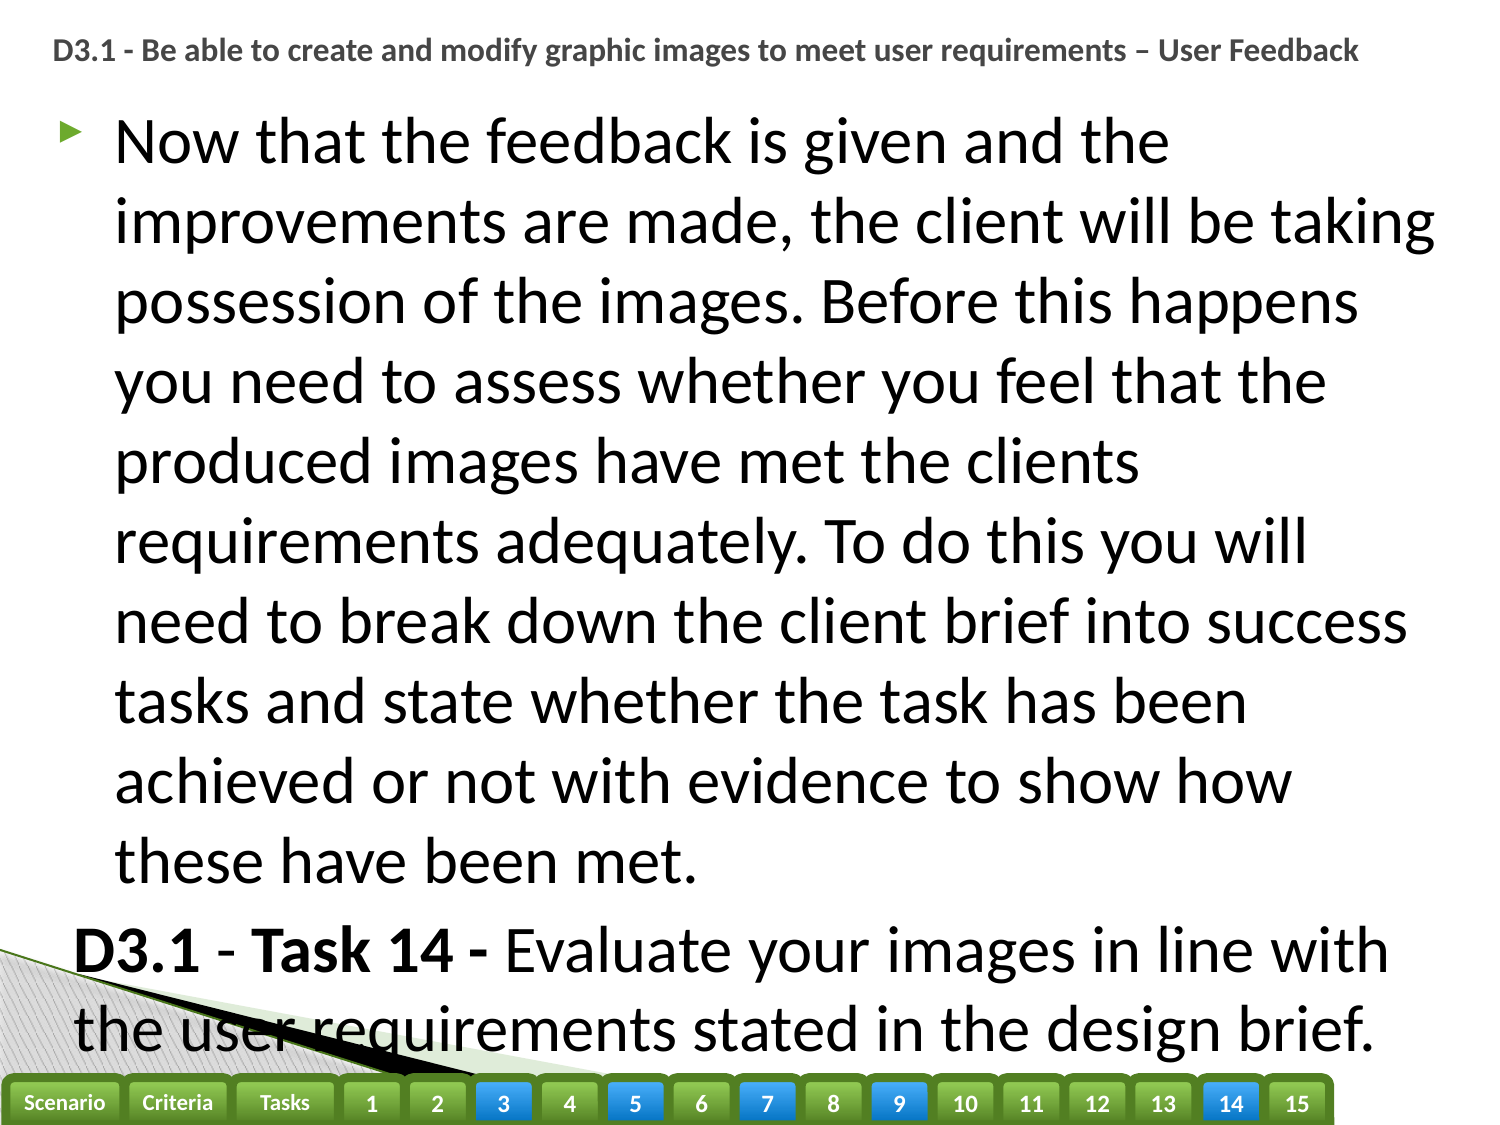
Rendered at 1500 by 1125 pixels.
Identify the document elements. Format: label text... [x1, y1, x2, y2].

title D3.1 - Be able to create and modify graphic images to meet user requirements – User Feedback [37, 19, 1471, 79]
list Now that the feedback is given and the improvements are made, the client will be taking possession of the images. Before this happens you need to assess whether you feel that the produced images have met the clients requirements adequately. To do this you will need to break down the client brief into success tasks and state whether the task has been achieved or not with evidence to show how these have been met. D3.1 - Task 14 - Evaluate your images in line with the user requirements stated in the design brief. [41, 90, 1471, 1071]
